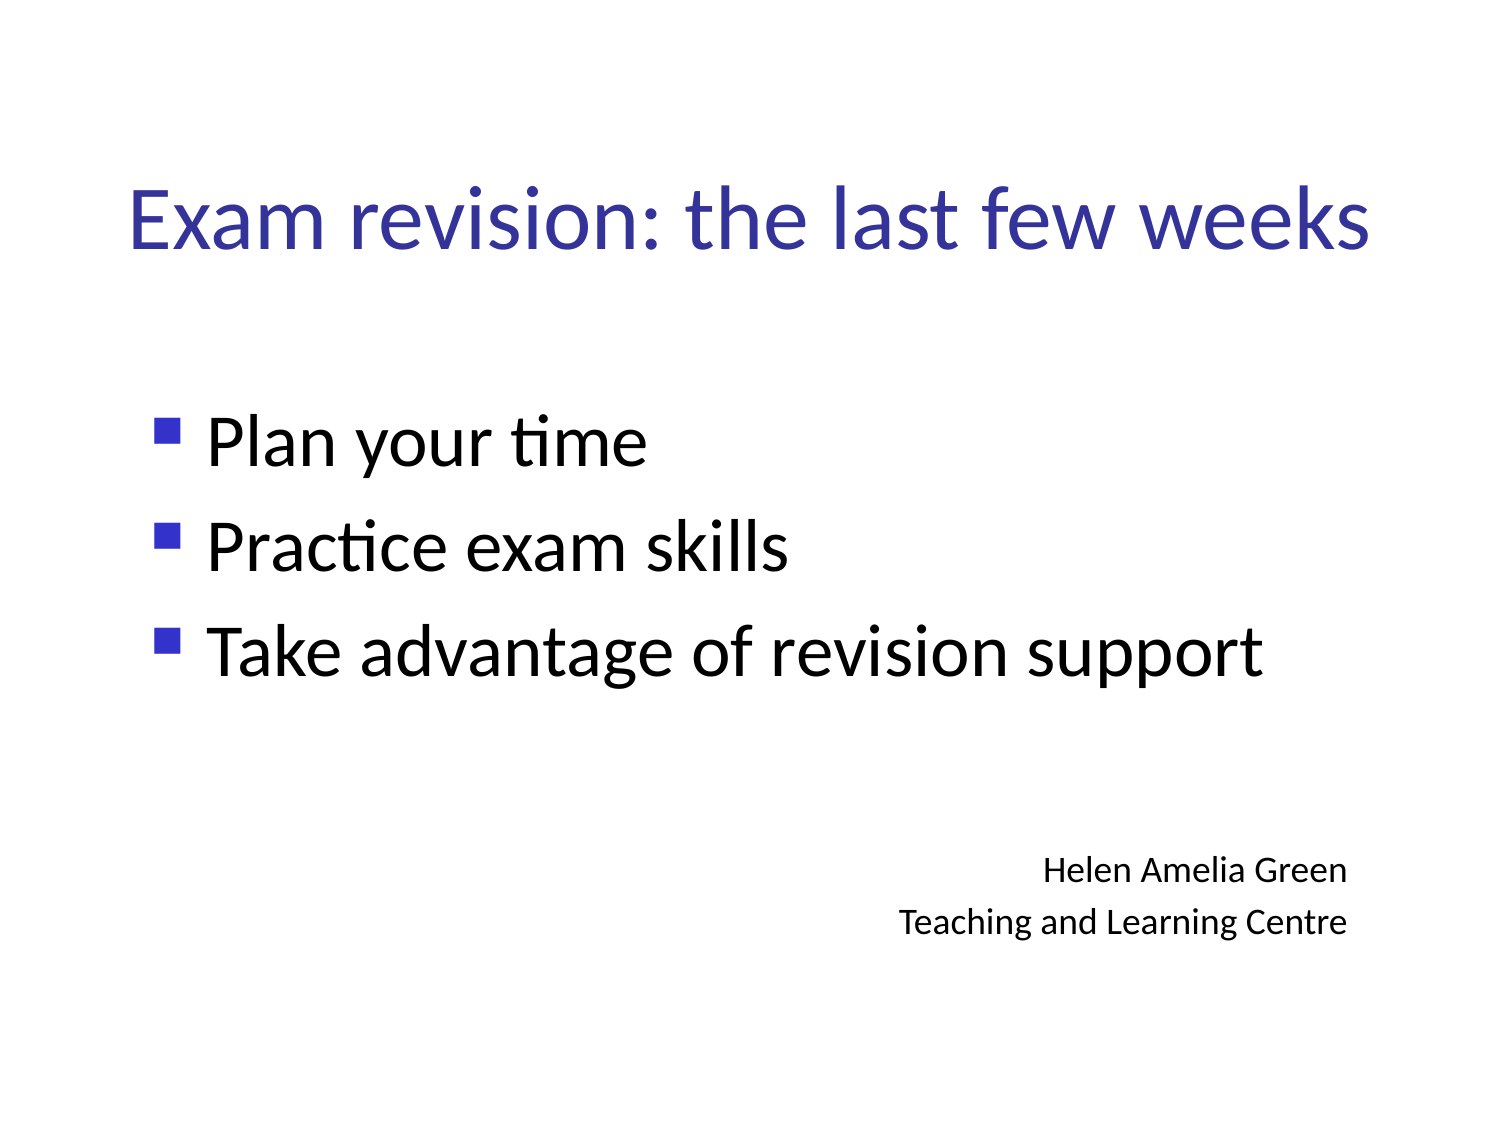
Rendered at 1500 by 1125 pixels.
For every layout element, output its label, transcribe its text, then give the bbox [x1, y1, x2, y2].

text_box Exam revision: the last few weeks [0, 35, 1500, 275]
list Plan your time Practice exam skills Take advantage of revision support [135, 278, 1351, 865]
text_box Helen Amelia Green Teaching and Learning Centre [312, 837, 1363, 1125]
